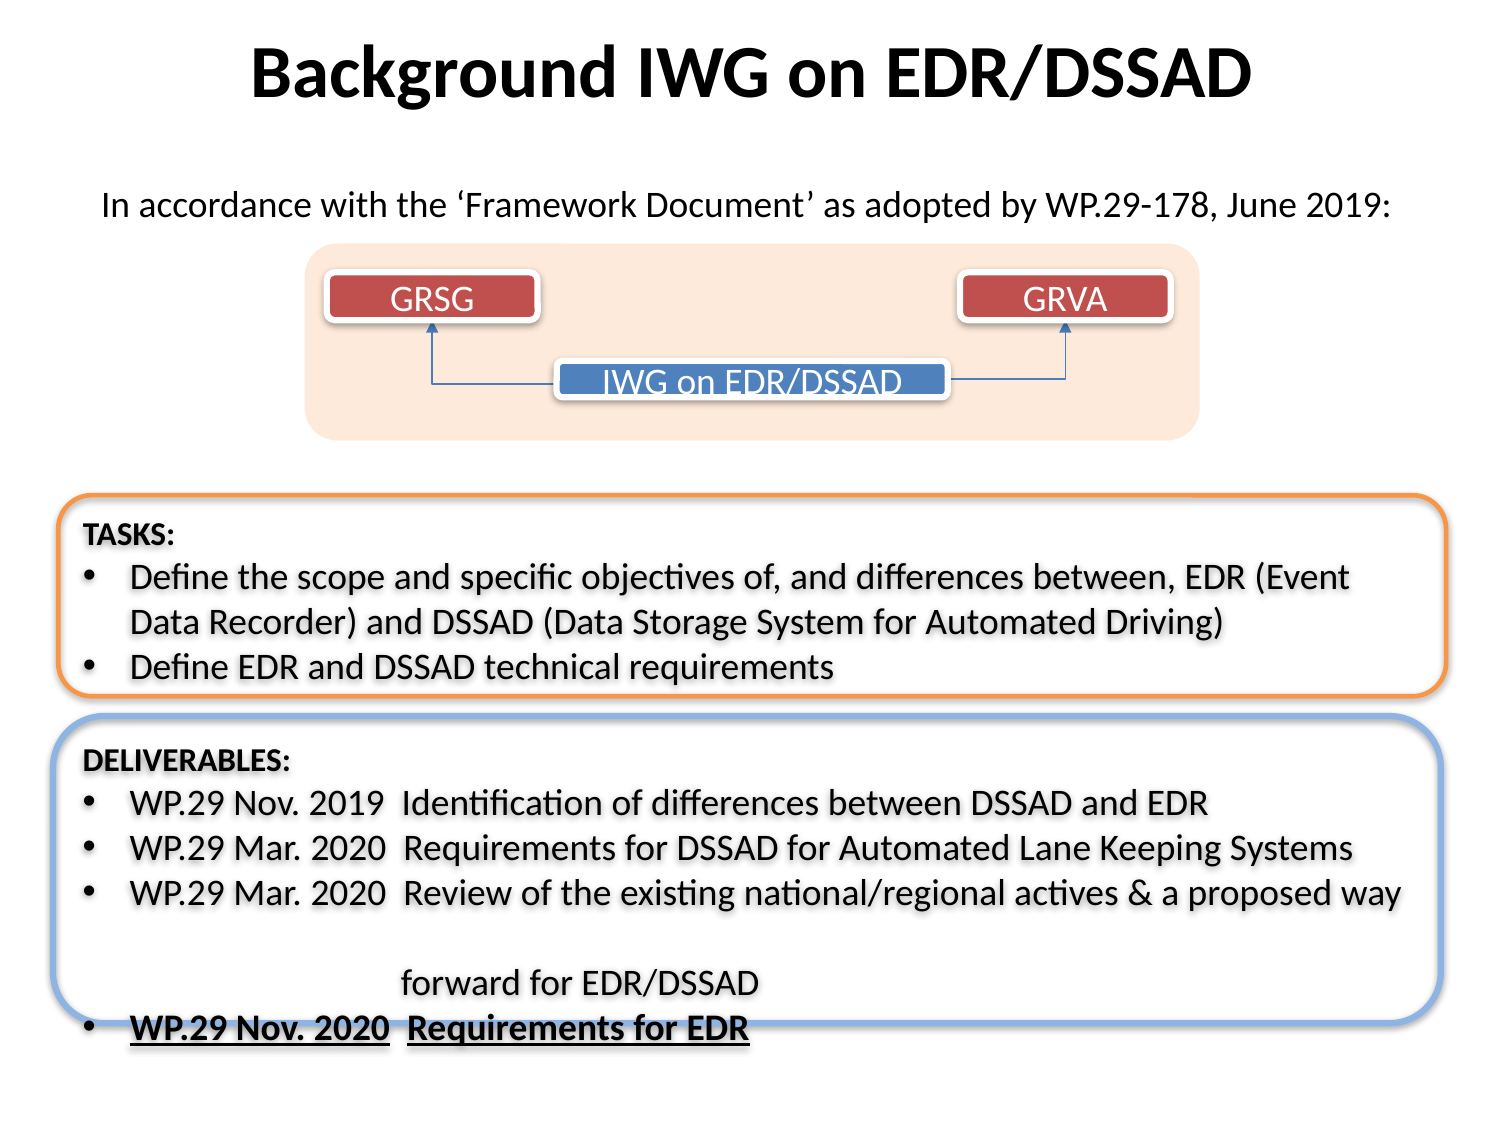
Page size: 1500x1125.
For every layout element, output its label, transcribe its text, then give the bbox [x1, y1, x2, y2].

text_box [304, 243, 1200, 441]
text_box TASKS: Define the scope and specific objectives of, and differences between, EDR (Event Data Recorder) and DSSAD (Data Storage System for Automated Driving) Define EDR and DSSAD technical requirements [55, 491, 1450, 700]
text_box DELIVERABLES: WP.29 Nov. 2019 Identification of differences between DSSAD and EDR WP.29 Mar. 2020 Requirements for DSSAD for Automated Lane Keeping Systems WP.29 Mar. 2020 Review of the existing national/regional actives & a proposed way forward for EDR/DSSAD WP.29 Nov. 2020 Requirements for EDR [49, 712, 1444, 1027]
text_box Background IWG on EDR/DSSAD [2, 32, 1500, 102]
text_box In accordance with the ‘Framework Document’ as adopted by WP.29-178, June 2019: [53, 172, 1441, 251]
